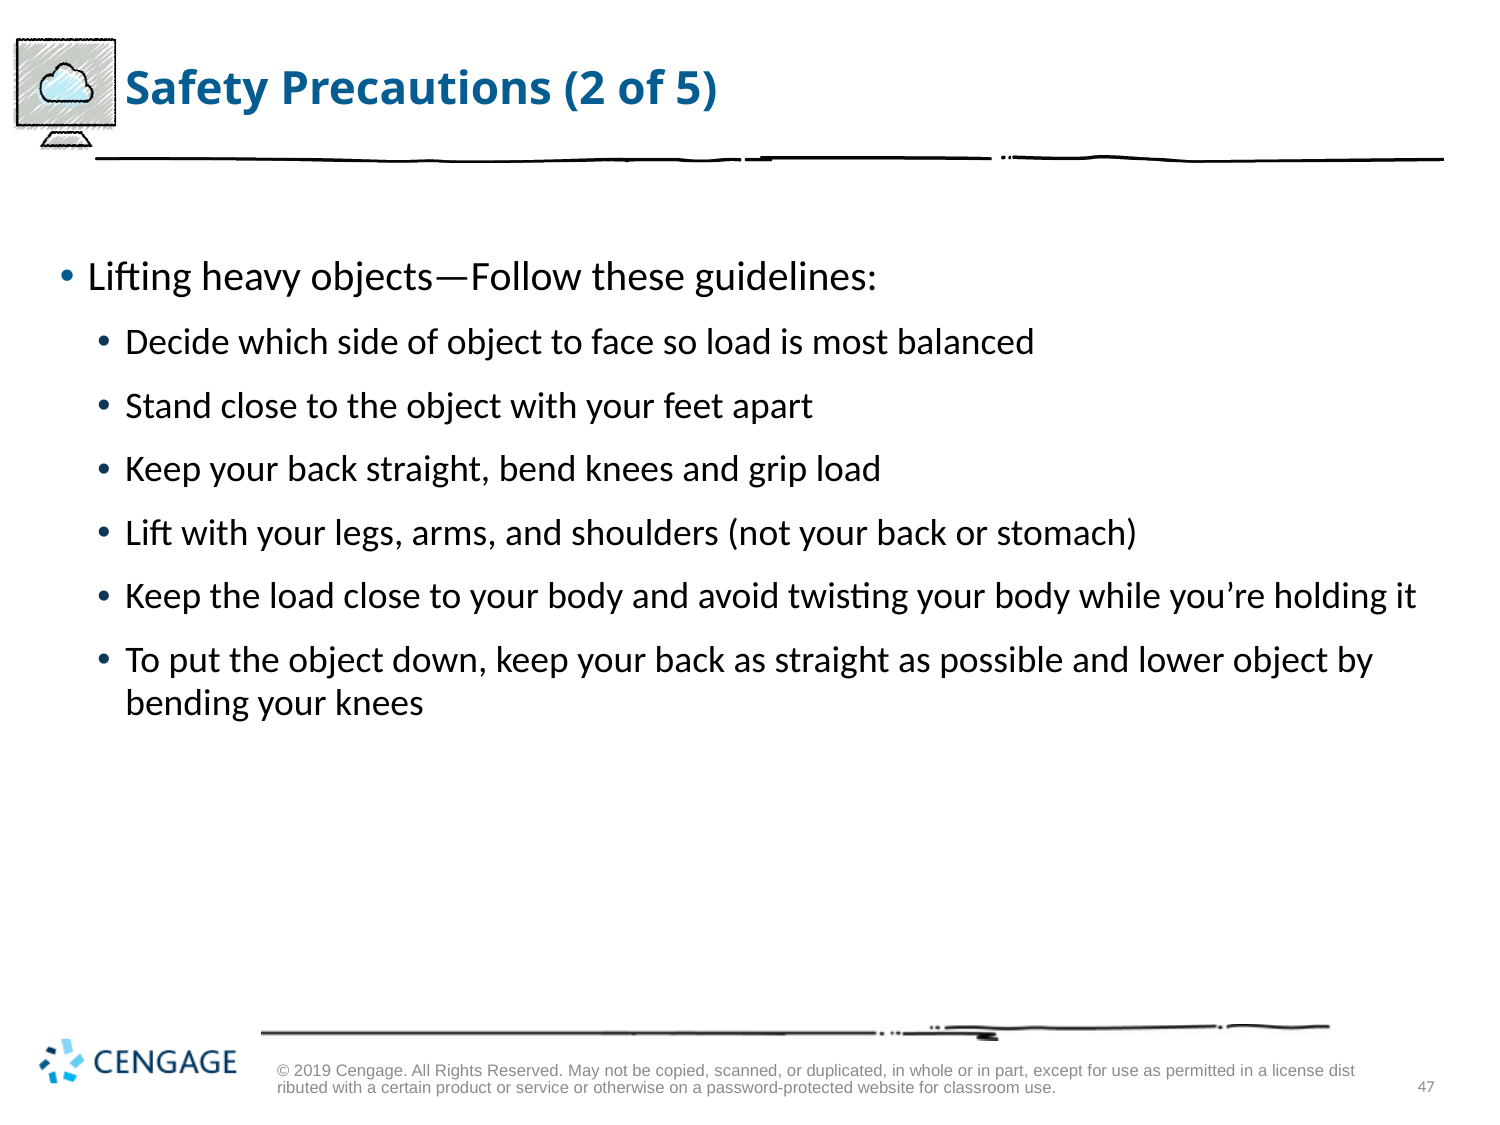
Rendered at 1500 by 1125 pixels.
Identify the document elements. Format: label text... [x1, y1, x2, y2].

list Lifting heavy objects—Follow these guidelines: Decide which side of object to face so load is most balanced Stand close to the object with your feet apart Keep your back straight, bend knees and grip load Lift with your legs, arms, and shoulders (not your back or stomach) Keep the load close to your body and avoid twisting your body while you’re holding it To put the object down, keep your back as straight as possible and lower object by bending your knees [59, 252, 1441, 729]
picture [95, 155, 1444, 163]
picture [19, 1025, 249, 1096]
footer © 2019 Cengage. All Rights Reserved. May not be copied, scanned, or duplicated, in whole or in part, except for use as permitted in a license distributed with a certain product or service or otherwise on a password-protected website for classroom use. [262, 1050, 1375, 1091]
picture [13, 36, 117, 151]
picture [261, 1024, 1331, 1041]
title Safety Precautions (2 of 5) [125, 66, 1442, 116]
